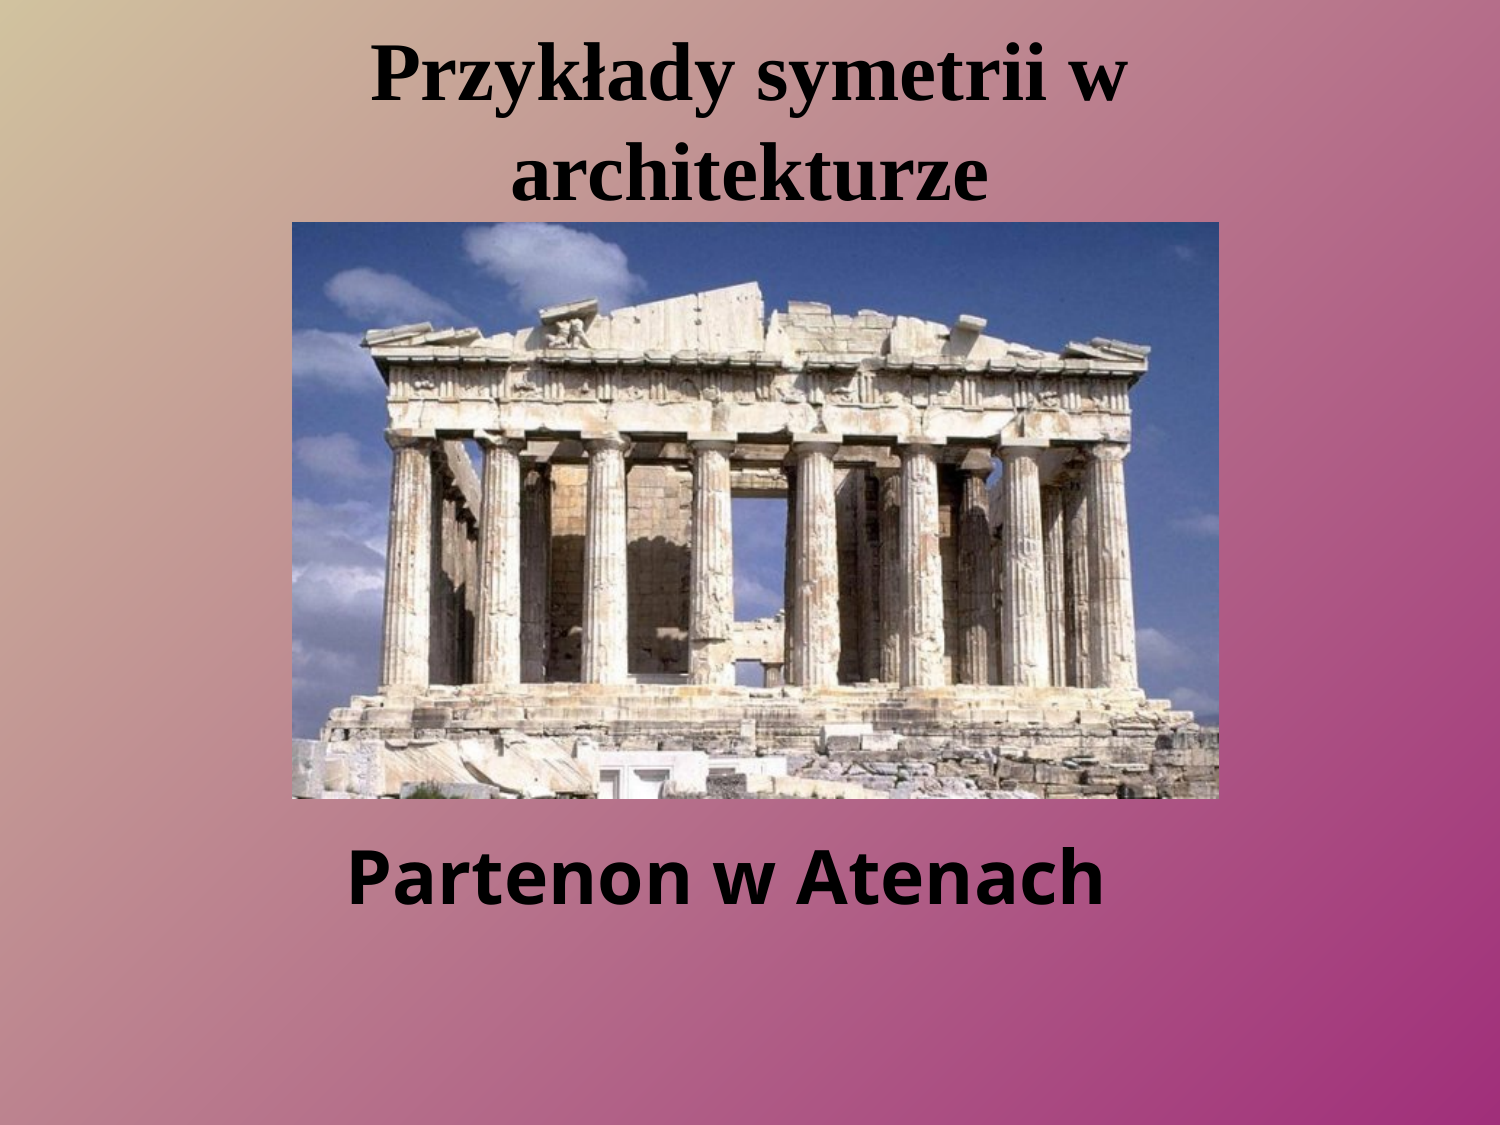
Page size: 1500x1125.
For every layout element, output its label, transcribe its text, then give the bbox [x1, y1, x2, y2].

picture [292, 222, 1219, 799]
text_box Partenon w Atenach [301, 822, 1152, 927]
text_box Przykłady symetrii w architekturze [137, 23, 1363, 211]
